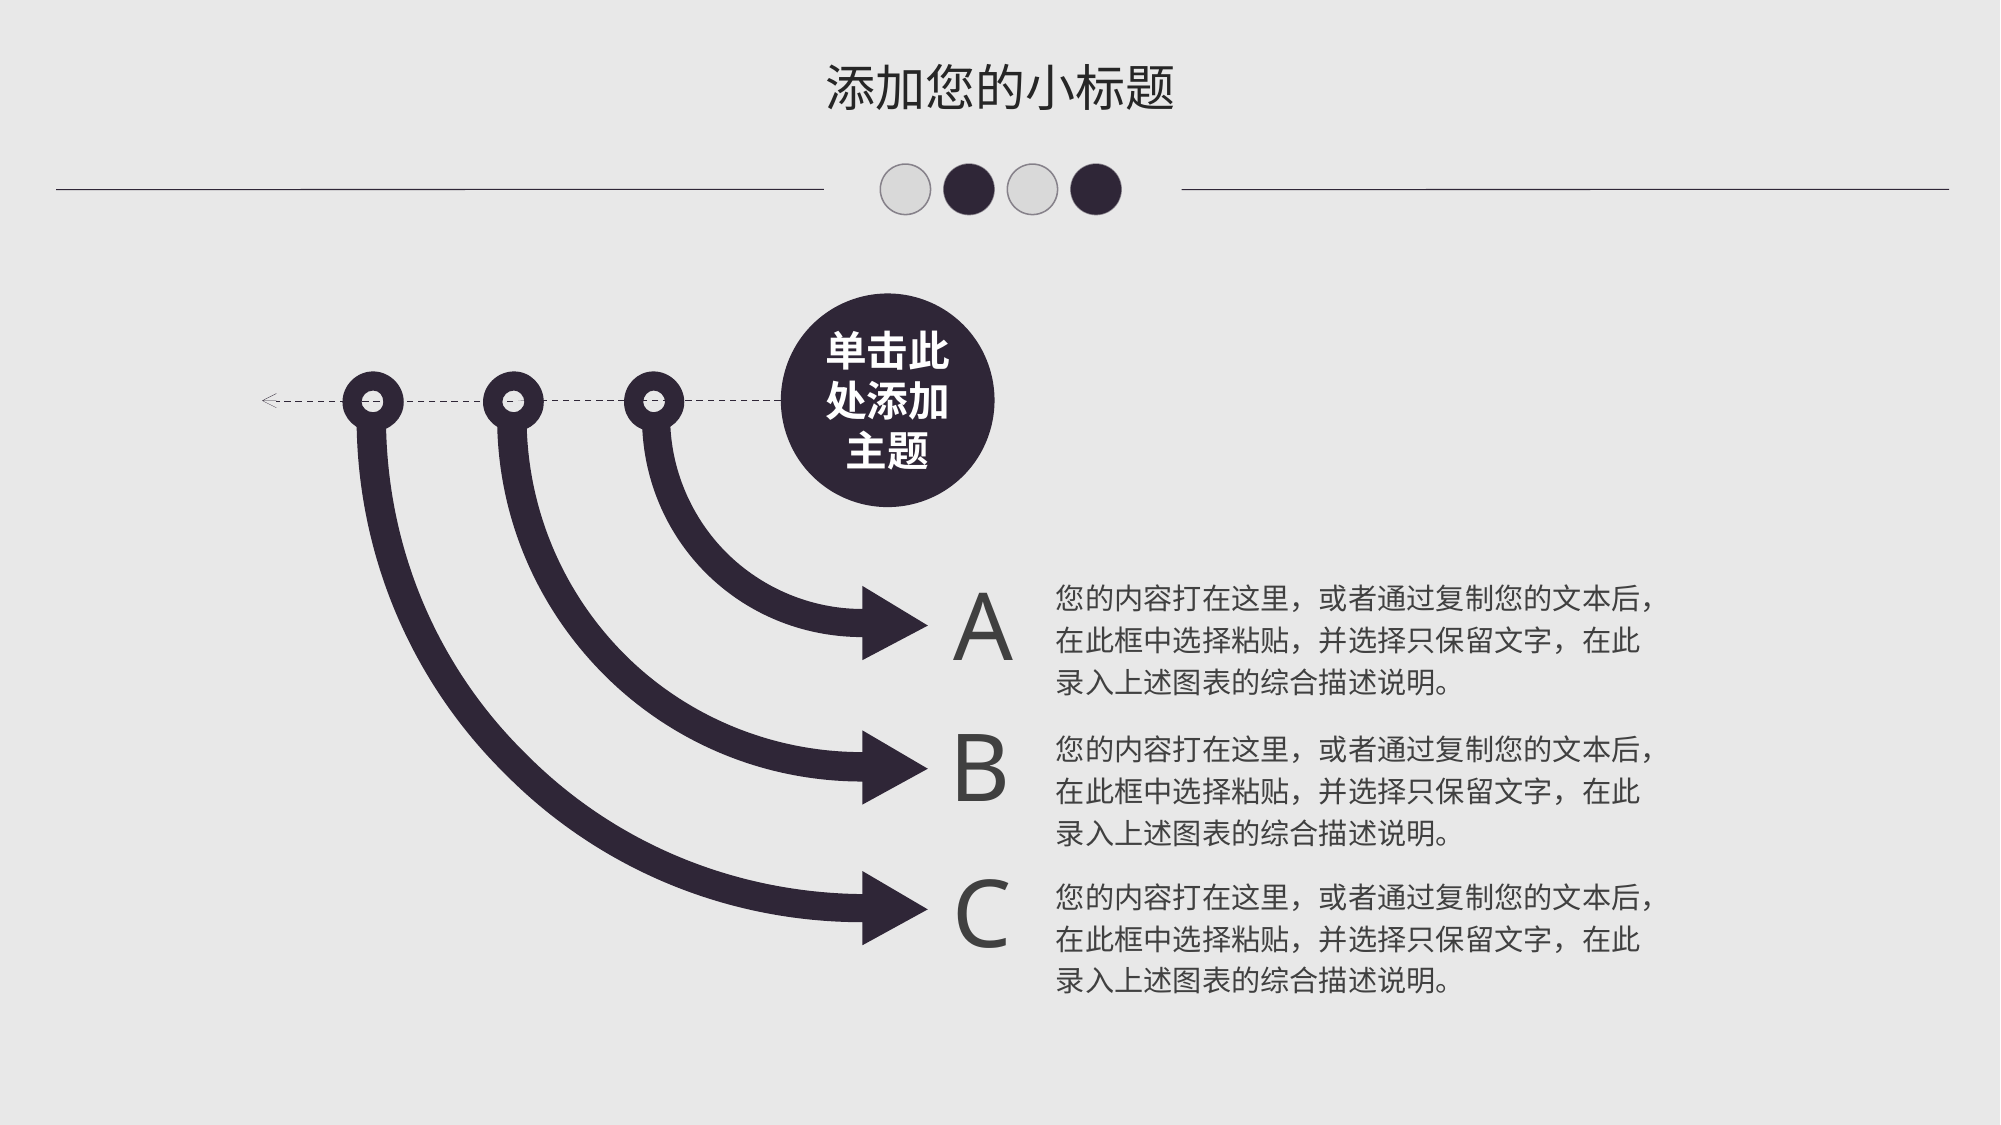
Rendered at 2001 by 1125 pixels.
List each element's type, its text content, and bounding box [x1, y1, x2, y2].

text_box 您的内容打在这里，或者通过复制您的文本后，在此框中选择粘贴，并选择只保留文字，在此录入上述图表的综合描述说明。 [1043, 717, 1680, 857]
text_box B [937, 701, 1023, 827]
text_box [483, 371, 544, 429]
text_box [641, 417, 928, 661]
text_box 您的内容打在这里，或者通过复制您的文本后，在此框中选择粘贴，并选择只保留文字，在此录入上述图表的综合描述说明。 [1043, 865, 1680, 1004]
text_box 您的内容打在这里，或者通过复制您的文本后，在此框中选择粘贴，并选择只保留文字，在此录入上述图表的综合描述说明。 [1043, 567, 1680, 706]
text_box [356, 417, 928, 946]
text_box A [941, 560, 1027, 686]
text_box C [939, 847, 1025, 973]
text_box 单击此处添加主题 [780, 293, 995, 508]
text_box [342, 371, 404, 429]
text_box [497, 417, 928, 805]
text_box 添加您的小标题 [810, 49, 1190, 124]
text_box [624, 371, 685, 430]
text_box [262, 393, 280, 408]
